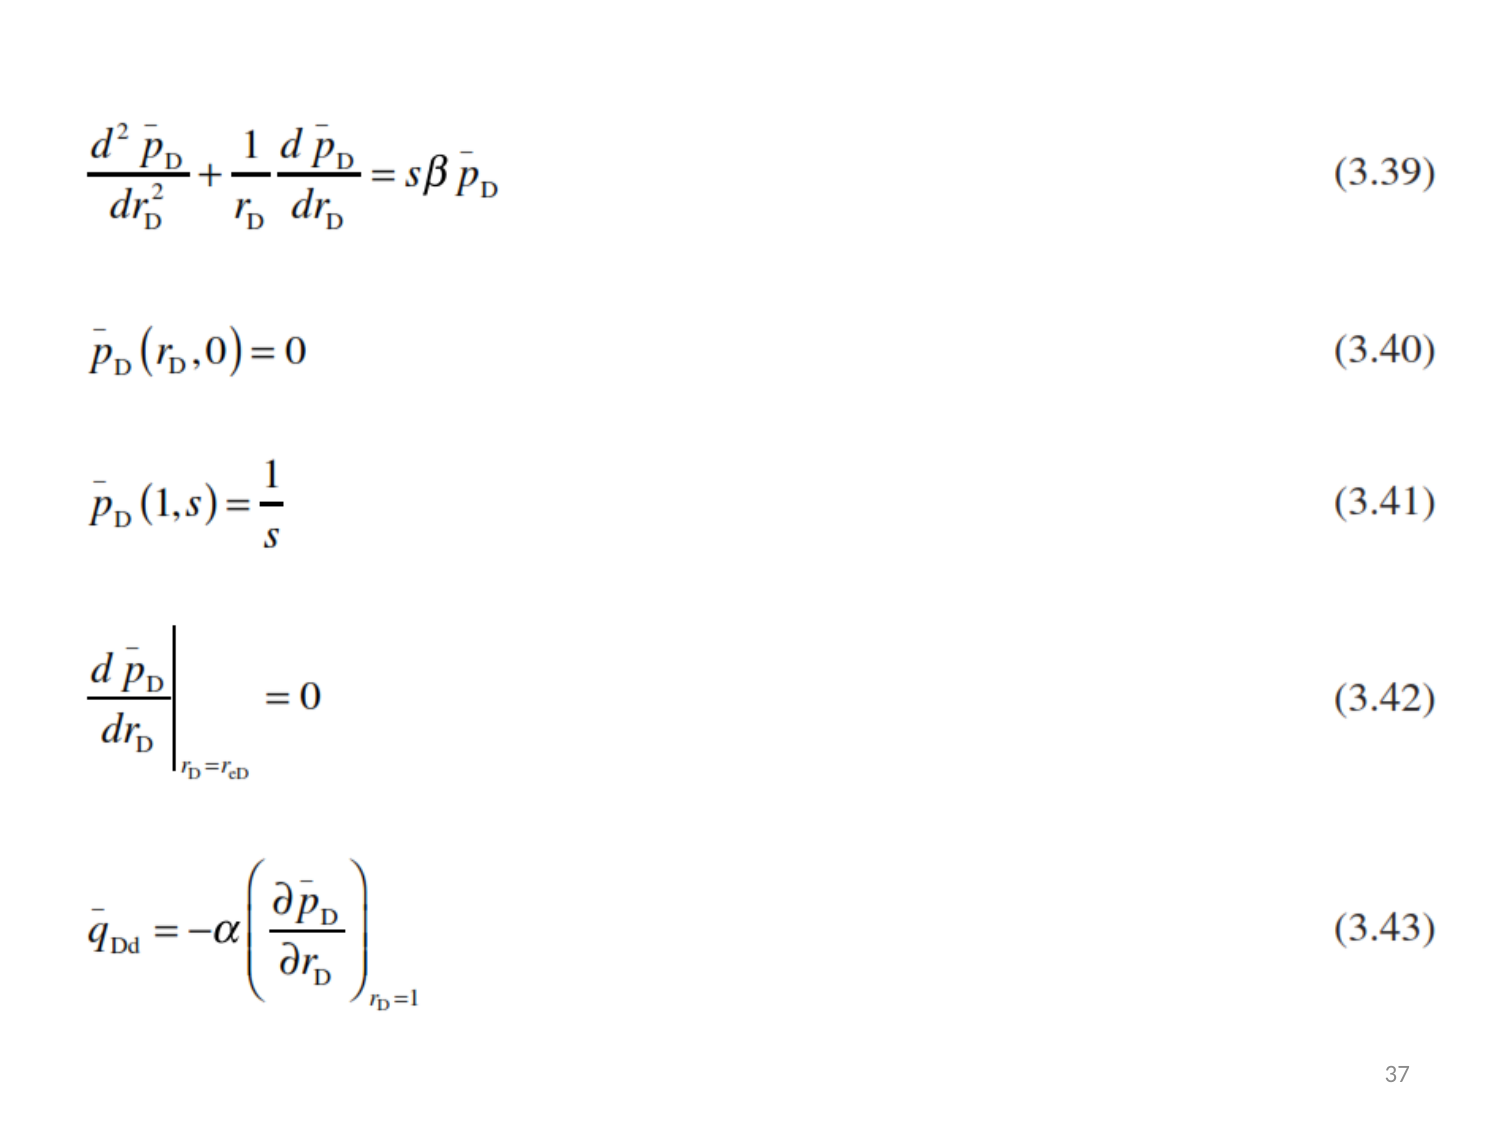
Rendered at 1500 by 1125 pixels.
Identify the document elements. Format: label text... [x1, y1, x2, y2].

slide_number 37 [1074, 1042, 1425, 1103]
picture [43, 109, 1476, 1028]
